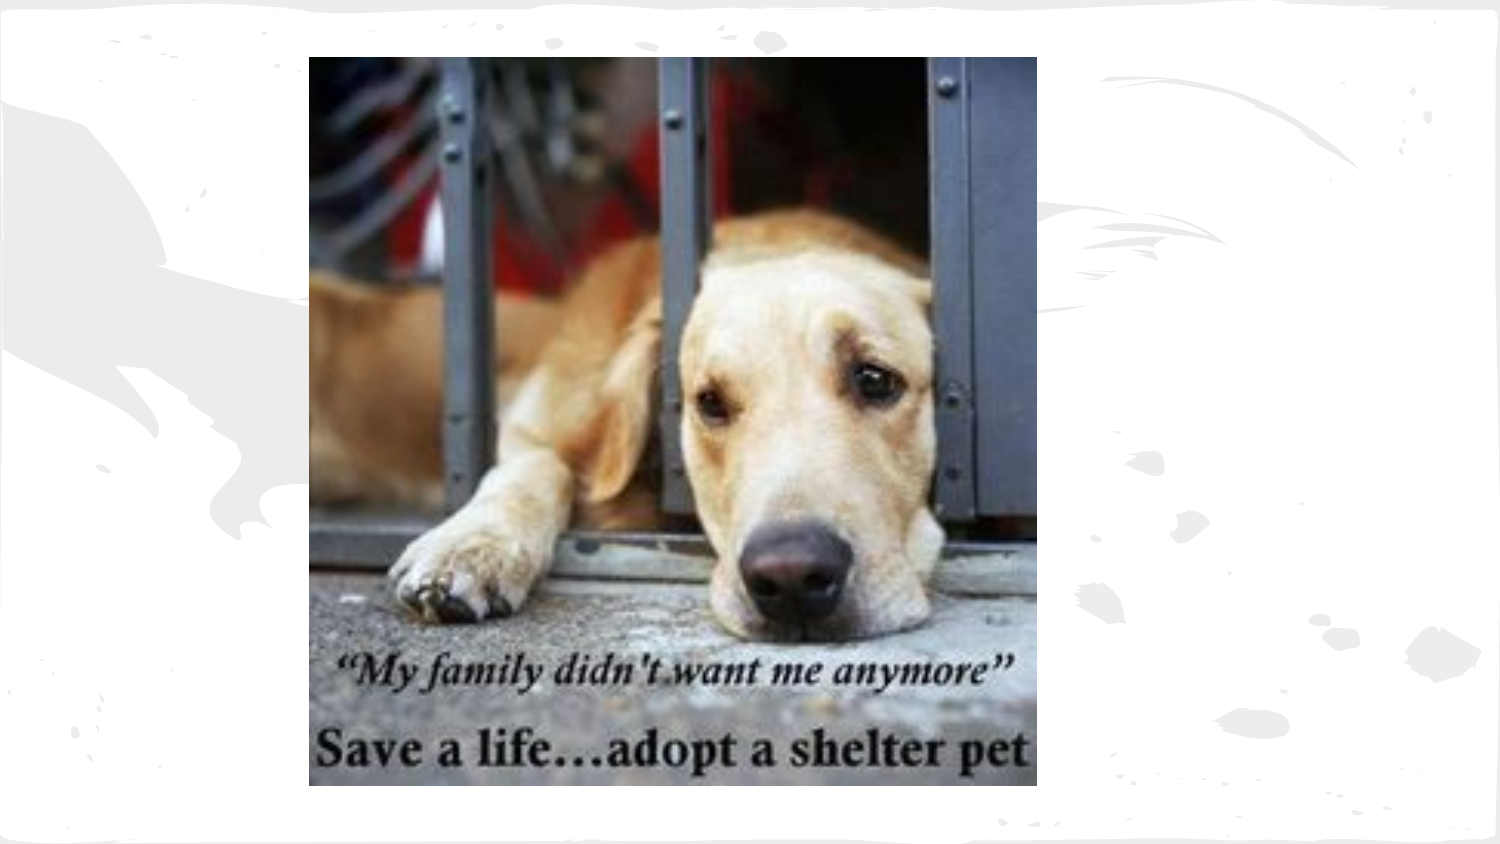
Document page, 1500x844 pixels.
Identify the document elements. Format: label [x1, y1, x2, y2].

picture [308, 57, 1038, 786]
